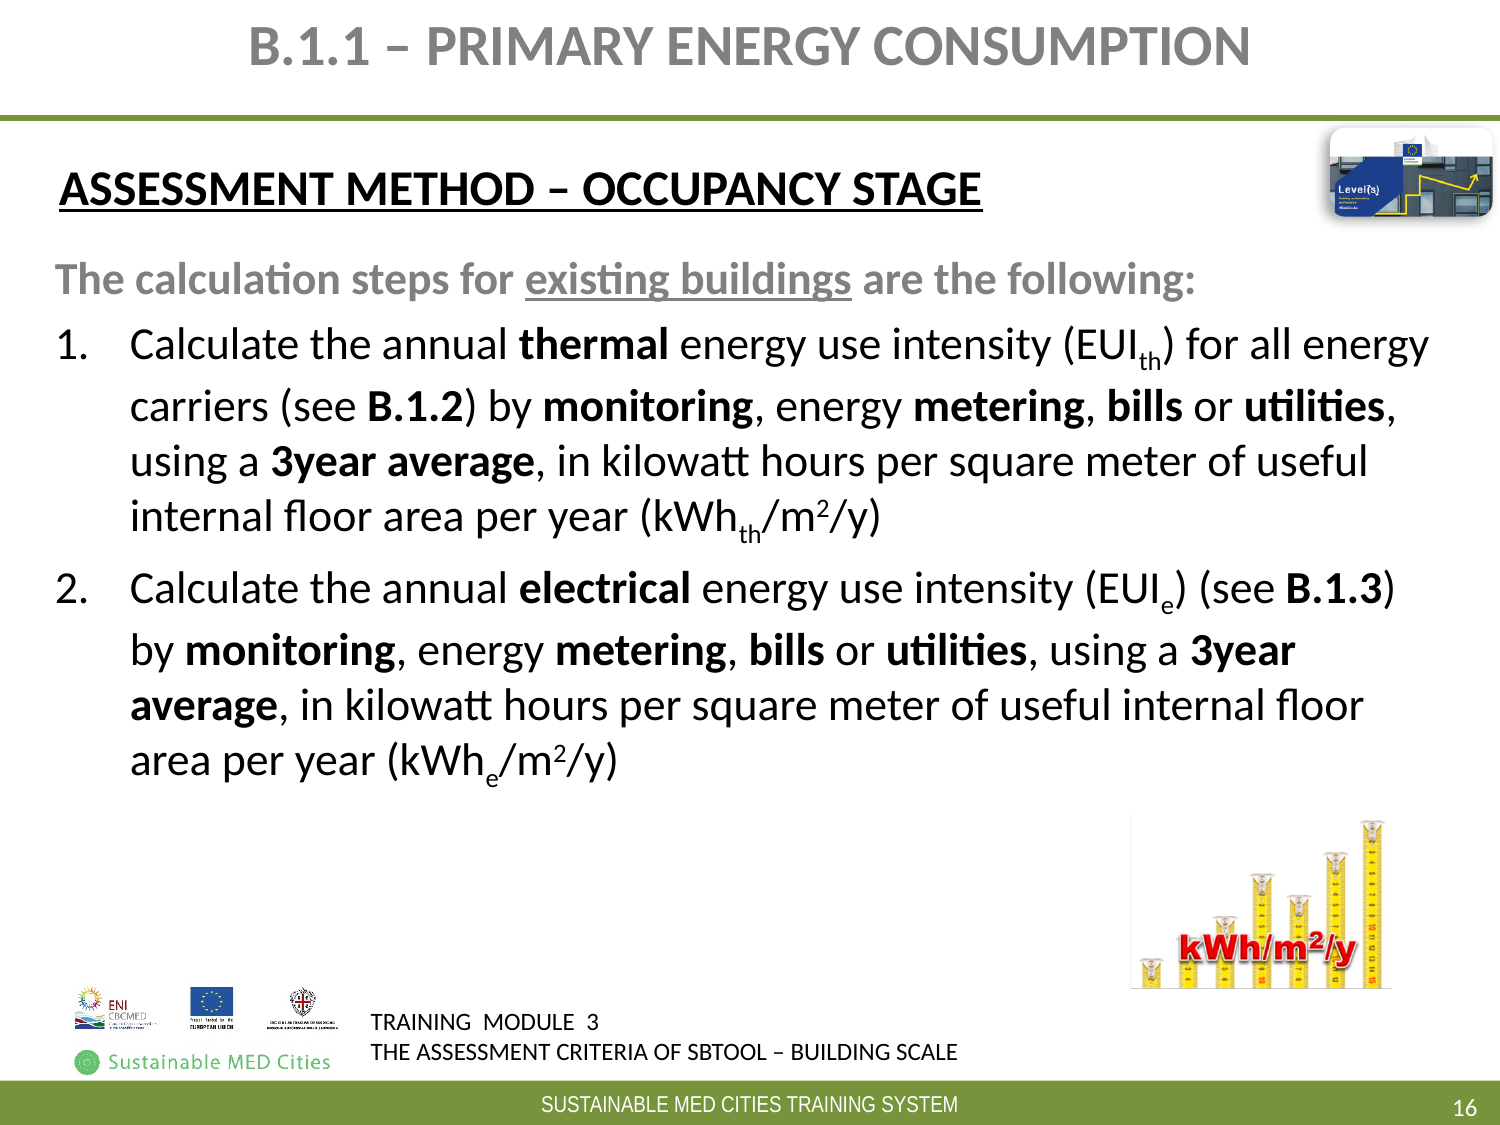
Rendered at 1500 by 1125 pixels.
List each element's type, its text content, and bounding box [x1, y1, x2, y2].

text_box The calculation steps for existing buildings are the following: Calculate the annual thermal energy use intensity (EUIth) for all energy carriers (see B.1.2) by monitoring, energy metering, bills or utilities, using a 3year average, in kilowatt hours per square meter of useful internal floor area per year (kWhth/m2/y) Calculate the annual electrical energy use intensity (EUIe) (see B.1.3) by monitoring, energy metering, bills or utilities, using a 3year average, in kilowatt hours per square meter of useful internal floor area per year (kWhe/m2/y) [39, 241, 1462, 816]
picture [1329, 127, 1493, 217]
picture [1100, 814, 1434, 997]
slide_number 16 [1142, 1076, 1493, 1125]
text_box ASSESSMENT METHOD – OCCUPANCY STAGE [43, 147, 1331, 235]
picture [62, 978, 356, 1080]
